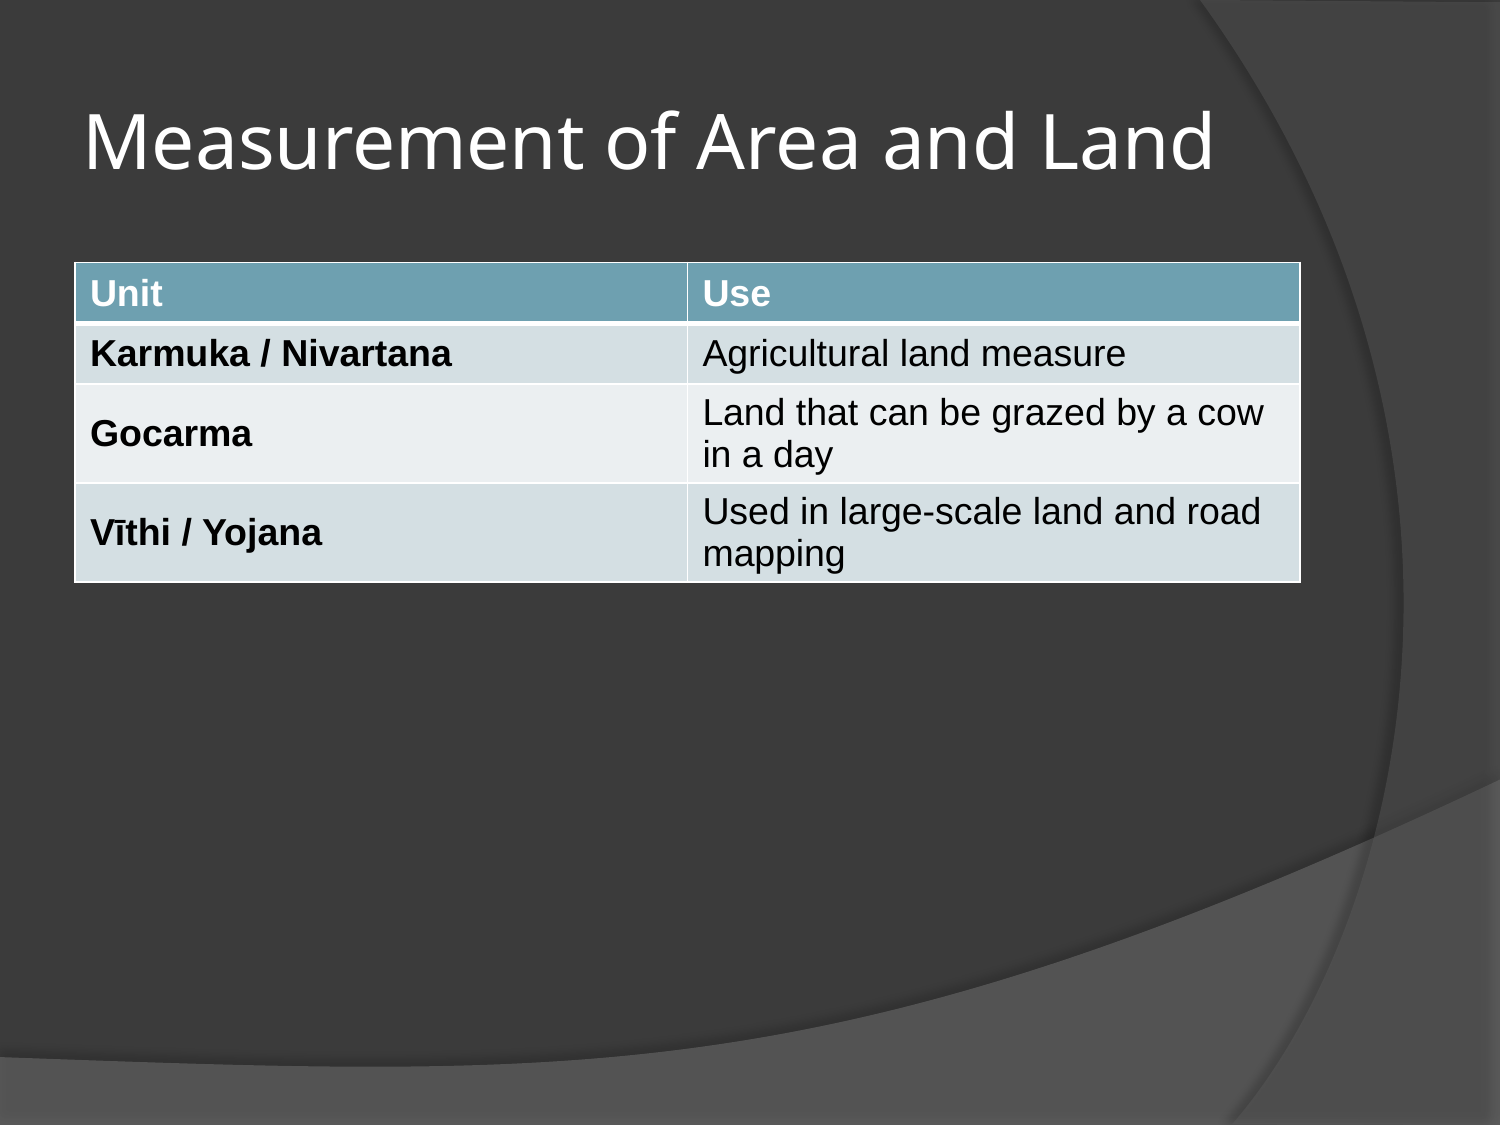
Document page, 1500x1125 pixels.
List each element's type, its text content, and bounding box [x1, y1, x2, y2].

title Measurement of Area and Land [75, 45, 1300, 233]
table_cell Vīthi / Yojana [76, 484, 687, 581]
table_cell Used in large-scale land and road mapping [688, 484, 1299, 581]
table_cell Karmuka / Nivartana [76, 326, 687, 383]
table_cell Agricultural land measure [688, 326, 1299, 383]
table_header Unit [76, 263, 687, 321]
table_header Use [688, 263, 1299, 321]
table_cell Land that can be grazed by a cow in a day [688, 385, 1299, 482]
table_cell Gocarma [76, 385, 687, 482]
